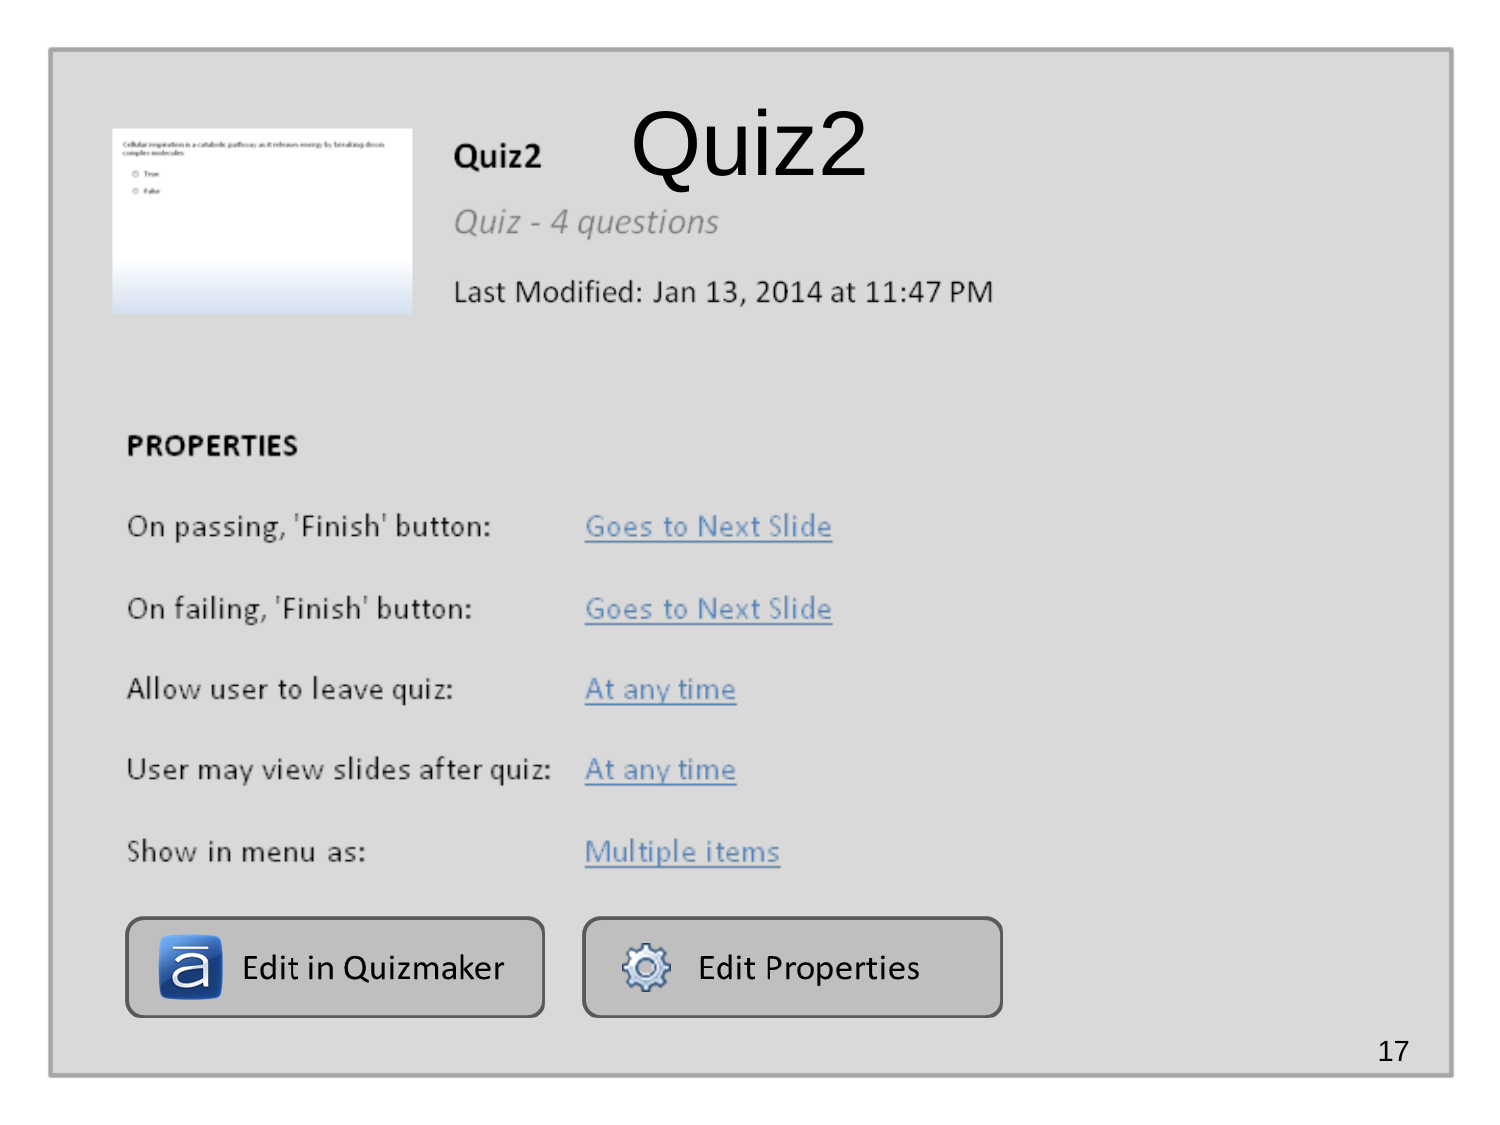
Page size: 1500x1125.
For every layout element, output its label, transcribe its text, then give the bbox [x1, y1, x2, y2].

title Quiz2 [75, 45, 1425, 233]
slide_number 17 [1074, 1024, 1426, 1103]
picture [0, 0, 1500, 1125]
